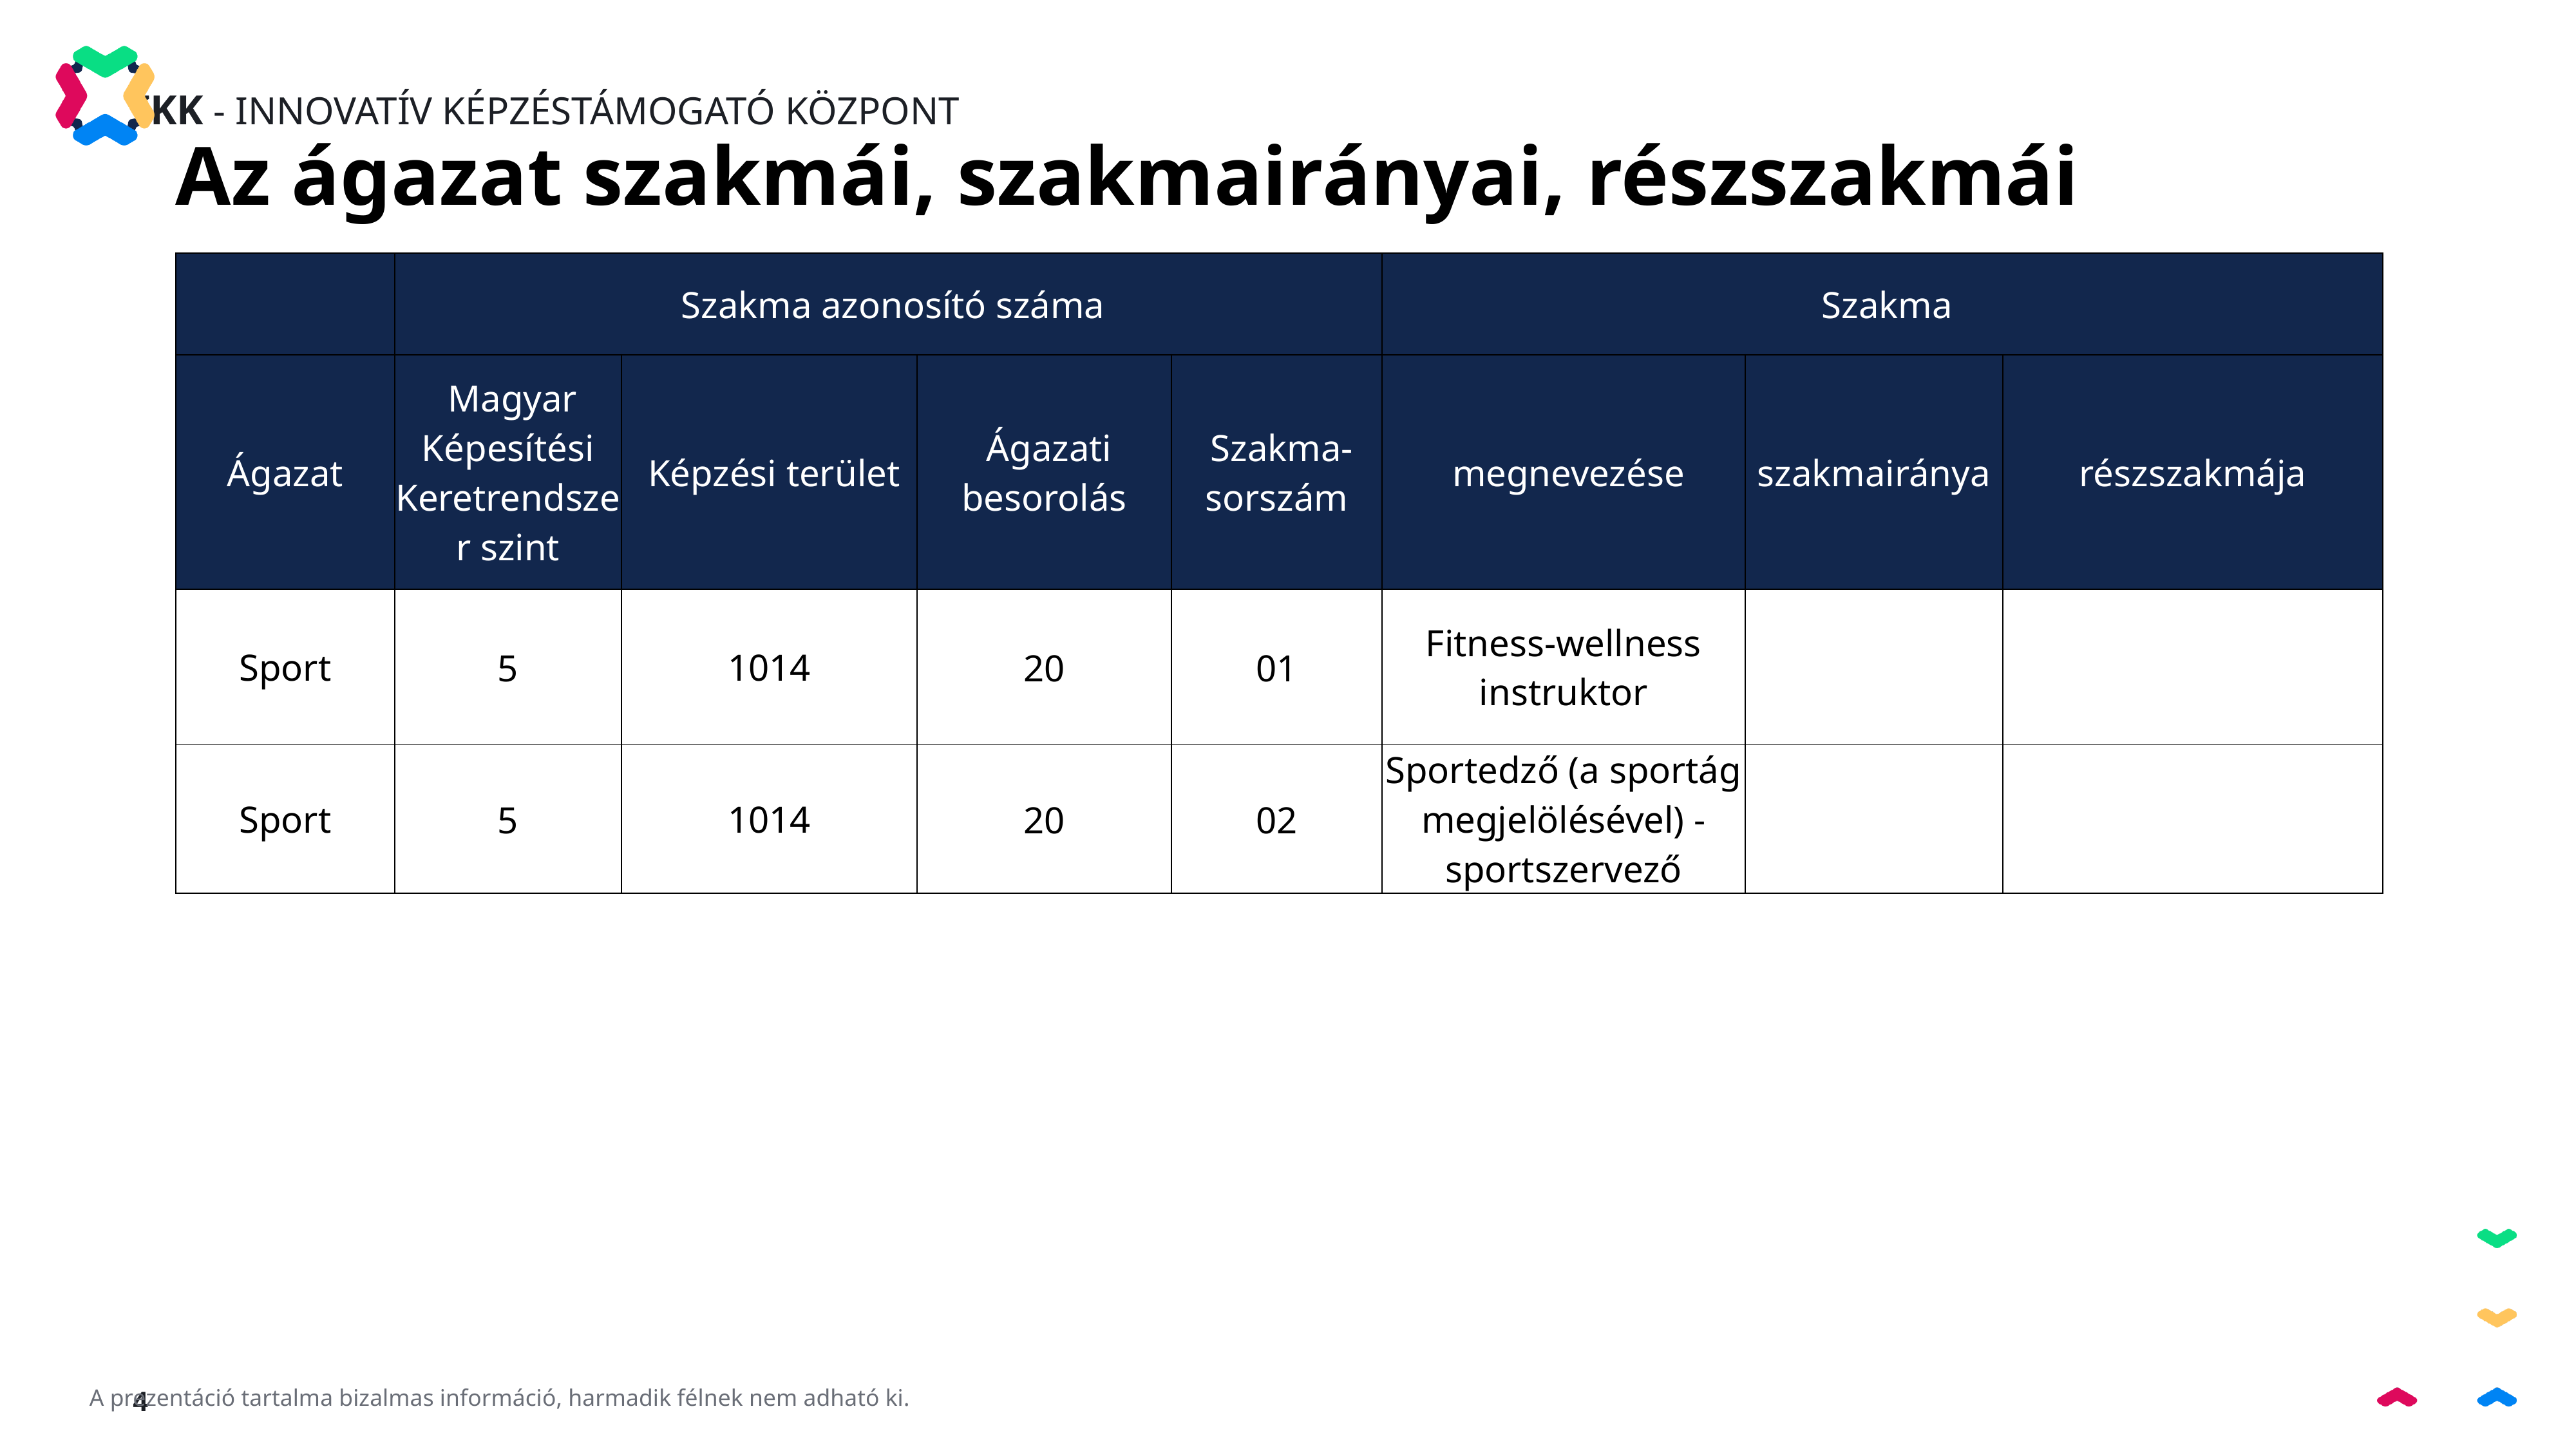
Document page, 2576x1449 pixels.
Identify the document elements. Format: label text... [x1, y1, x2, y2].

table_cell 5 [395, 745, 621, 893]
picture [2377, 1229, 2517, 1406]
table_cell [1746, 590, 2002, 744]
table_cell Szakma-sorszám [1172, 355, 1381, 589]
list Az ágazat szakmái, szakmairányai, részszakmái [175, 124, 2336, 198]
table_cell [1746, 745, 2002, 893]
table_cell 02 [1172, 745, 1381, 893]
table_cell megnevezése [1383, 355, 1745, 589]
table_cell 1014 [622, 590, 916, 744]
table_cell Fitness-wellness instruktor [1383, 590, 1745, 744]
table_cell 20 [918, 745, 1171, 893]
table_cell Magyar Képesítési Keretrendszer szint [395, 355, 621, 589]
table_cell részszakmája [2003, 355, 2382, 589]
table_header Szakma [1383, 254, 2382, 354]
table_cell Ágazat [176, 355, 394, 589]
table_header Szakma azonosító száma [395, 254, 1381, 354]
table_cell 1014 [622, 745, 916, 893]
table_cell [2003, 590, 2382, 744]
table_cell Sportedző (a sportág megjelölésével) - sportszervező [1383, 745, 1745, 893]
table_header [176, 254, 394, 354]
table_cell Sport [176, 590, 394, 744]
table_cell szakmairánya [1746, 355, 2002, 589]
table_cell Képzési terület [622, 355, 916, 589]
table_cell [2003, 745, 2382, 893]
table_cell 5 [395, 590, 621, 744]
picture [55, 46, 155, 146]
table_cell Ágazati besorolás [918, 355, 1171, 589]
table_cell 01 [1172, 590, 1381, 744]
table_cell Sport [176, 745, 394, 893]
table_cell 20 [918, 590, 1171, 744]
